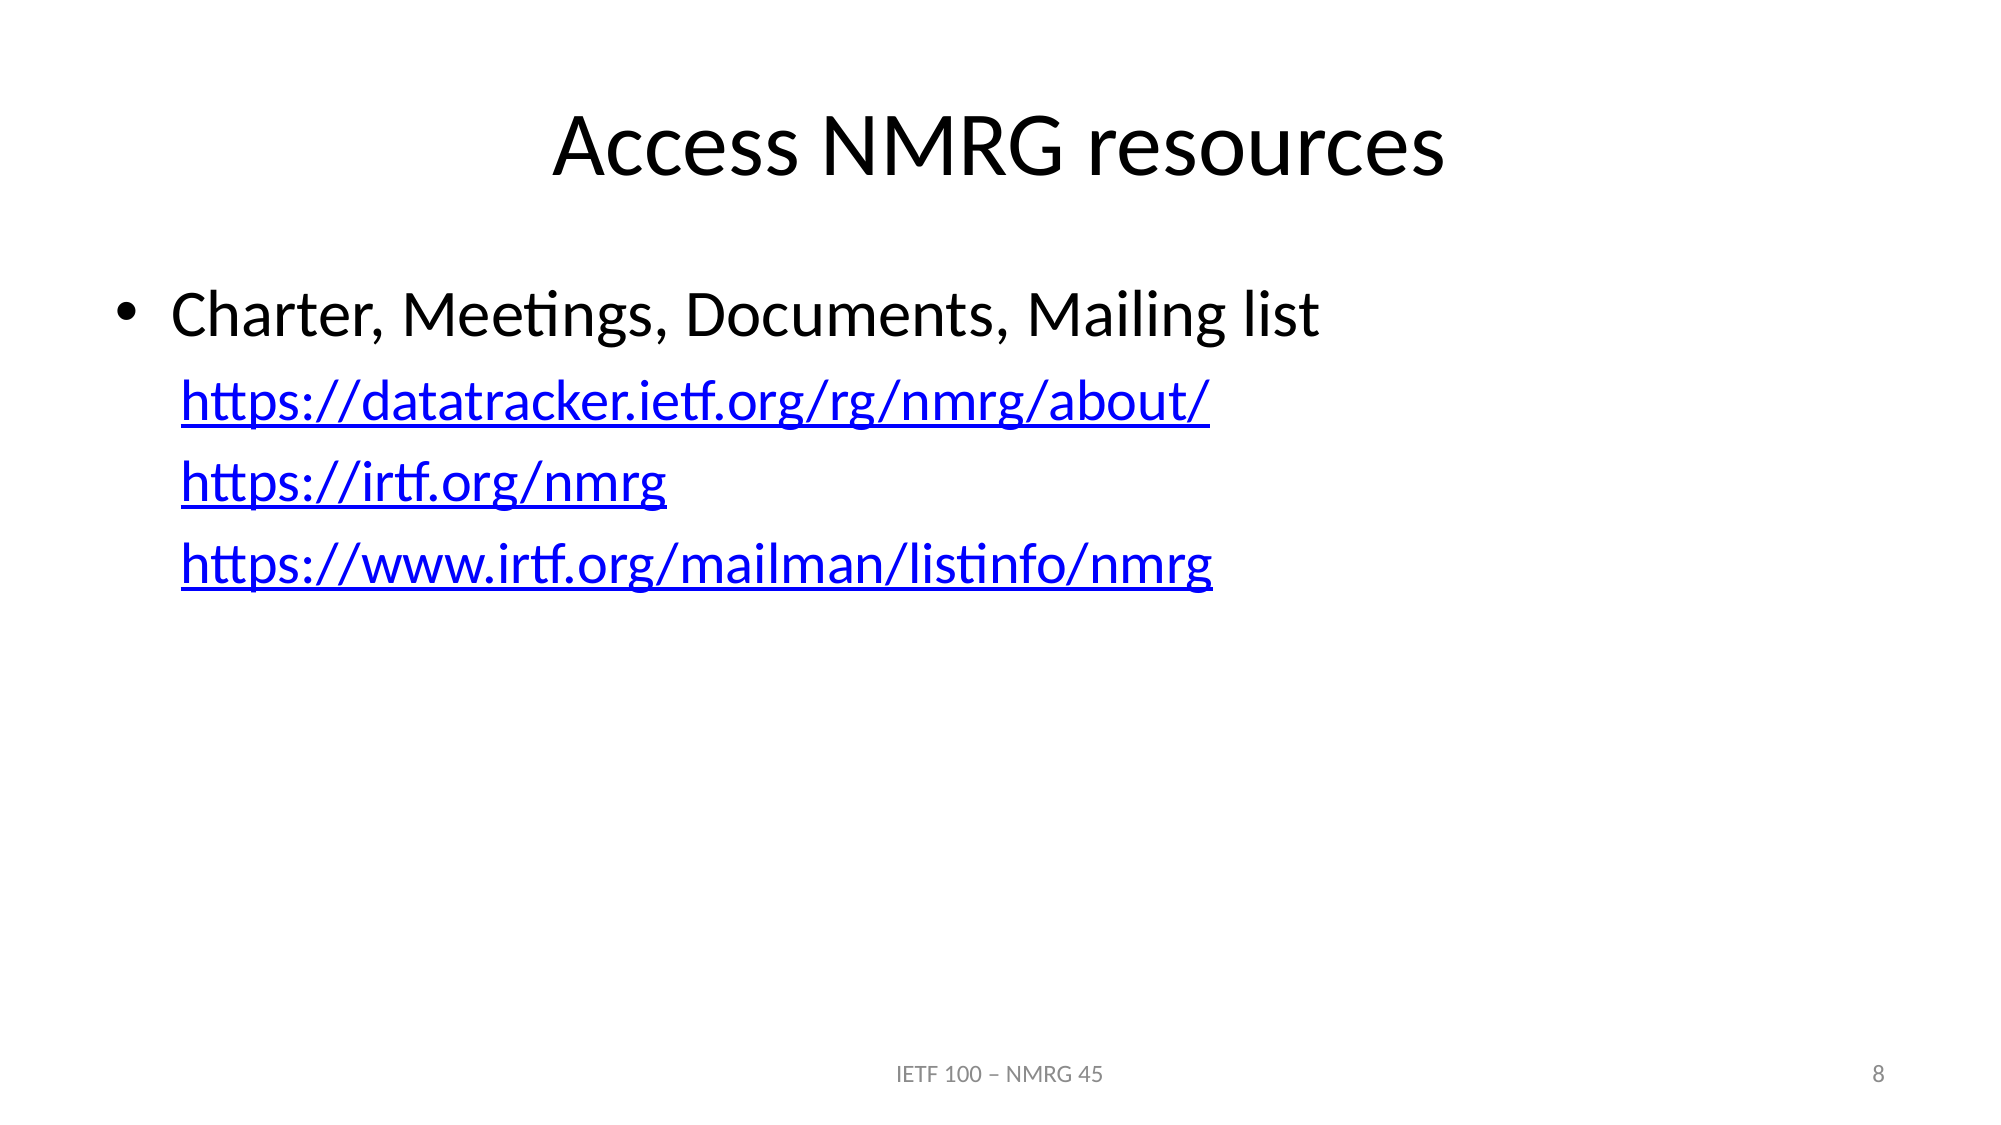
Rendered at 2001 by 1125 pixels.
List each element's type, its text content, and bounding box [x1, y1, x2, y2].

title Access NMRG resources [99, 45, 1900, 233]
footer IETF 100 – NMRG 45 [683, 1042, 1317, 1103]
list Charter, Meetings, Documents, Mailing list https://datatracker.ietf.org/rg/nmrg/about/ https://irtf.org/nmrg https://www.irtf.org/mailman/listinfo/nmrg [99, 262, 1900, 1005]
slide_number 8 [1433, 1042, 1900, 1103]
